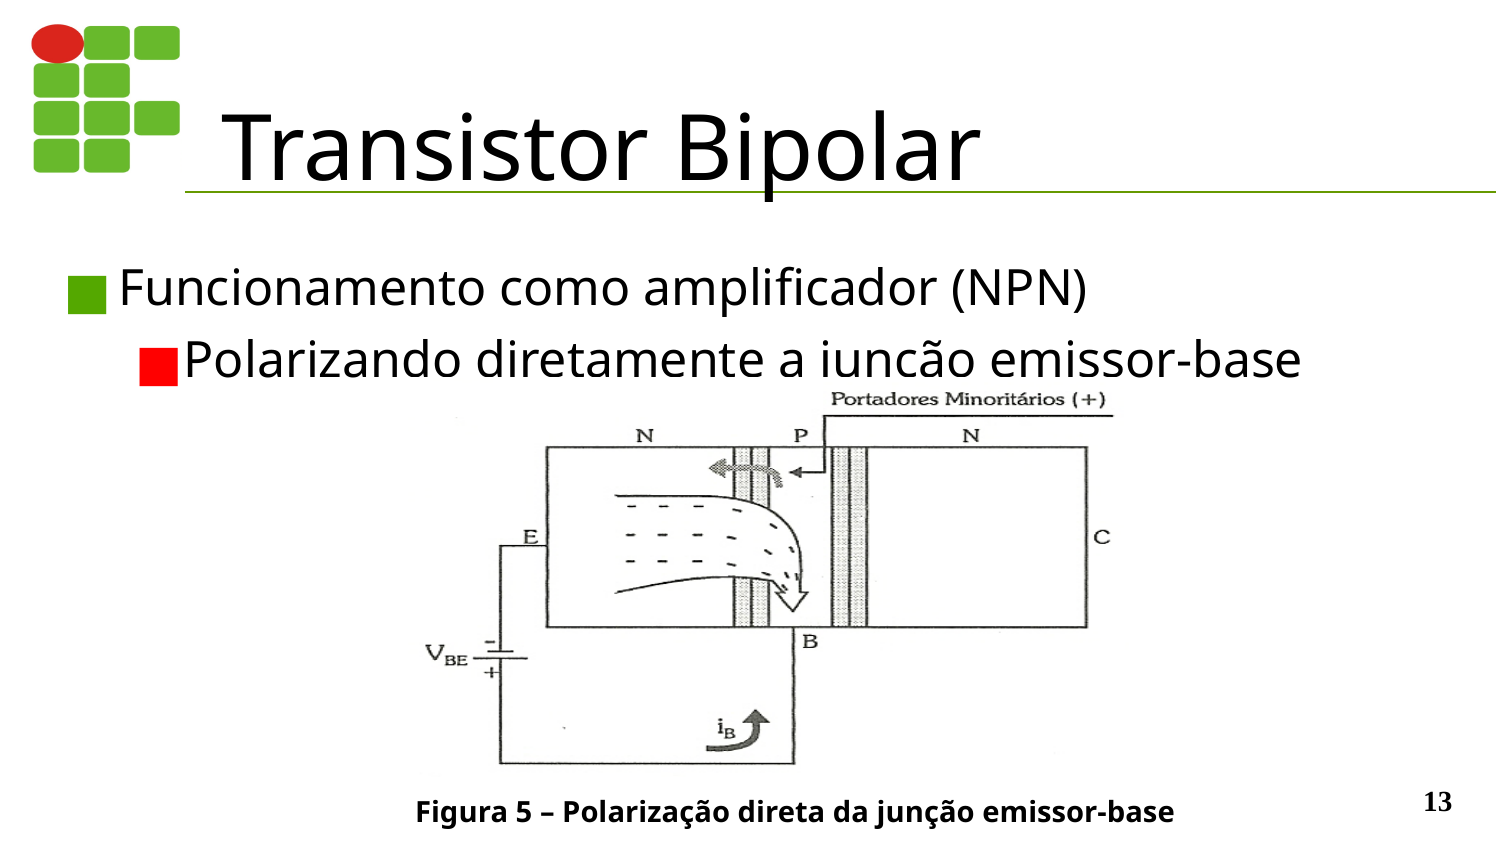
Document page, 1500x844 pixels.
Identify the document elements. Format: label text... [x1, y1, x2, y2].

list Funcionamento como amplificador (NPN) Polarizando diretamente a junção emissor-base Figura 5 – Polarização direta da junção emissor-base [46, 248, 1469, 774]
title Transistor Bipolar [206, 26, 1468, 207]
picture [407, 377, 1130, 777]
picture [29, 23, 182, 174]
text_box ‹#› [1155, 774, 1468, 825]
